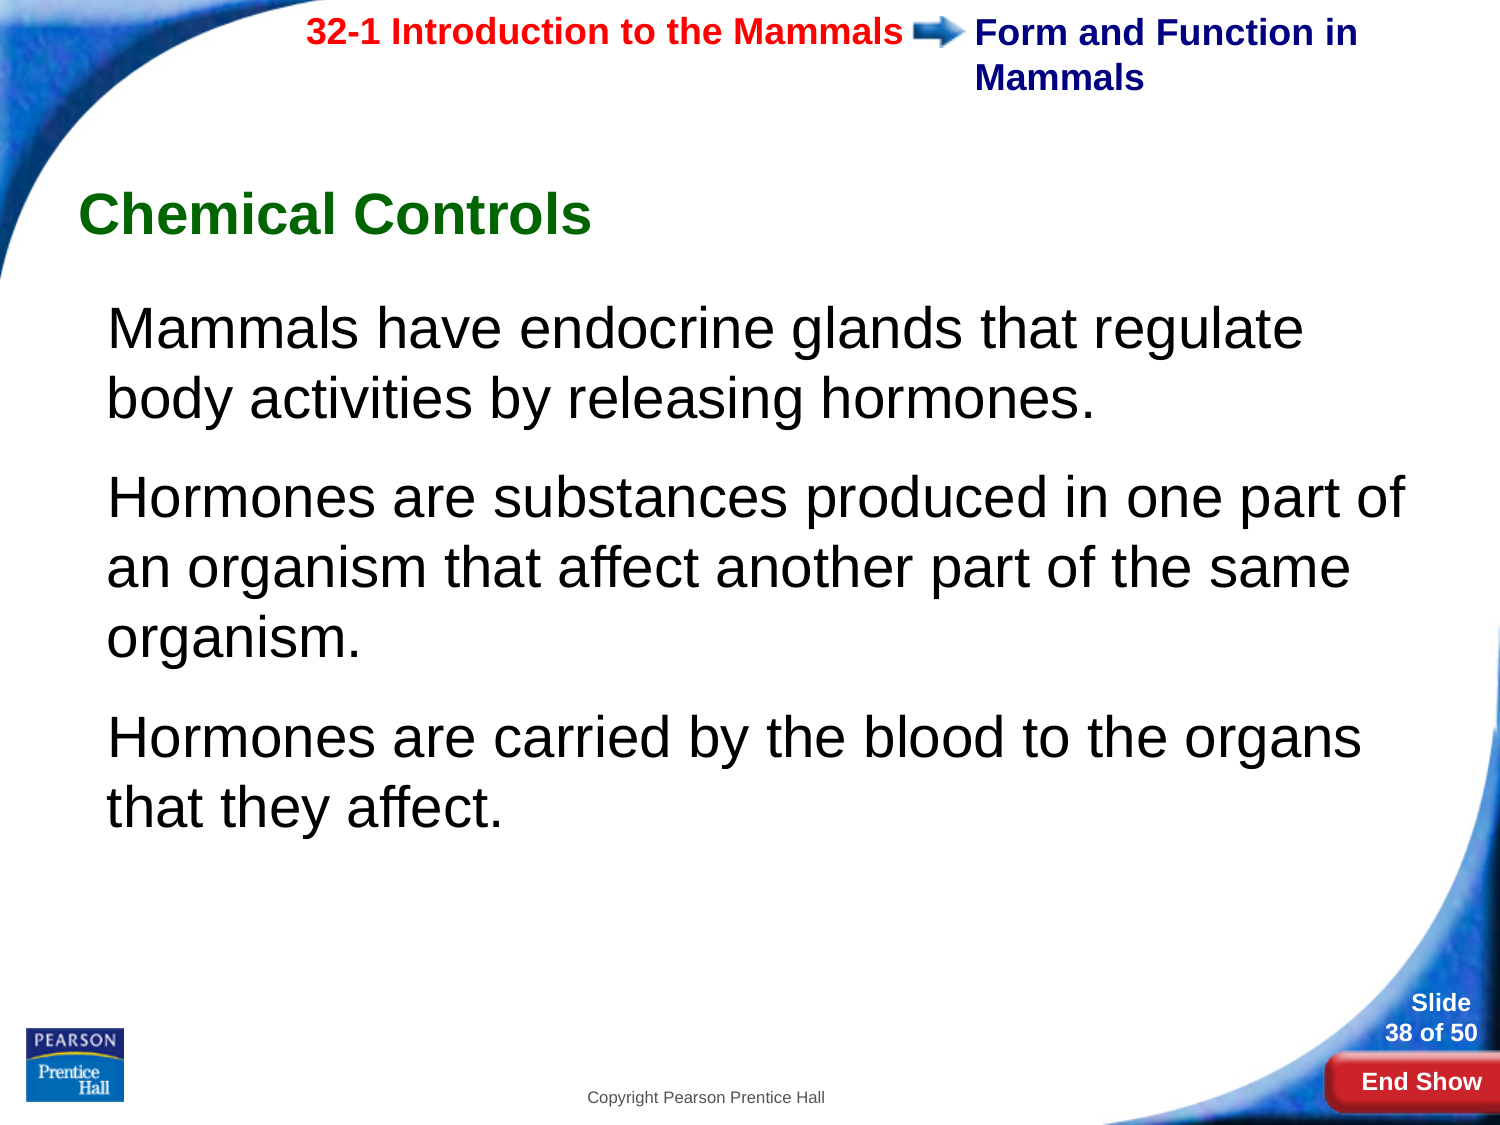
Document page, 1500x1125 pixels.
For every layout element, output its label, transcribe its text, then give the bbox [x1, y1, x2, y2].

picture [0, 0, 1500, 1125]
footer Copyright Pearson Prentice Hall [468, 1078, 945, 1105]
list Chemical Controls Mammals have endocrine glands that regulate body activities by releasing hormones. Hormones are substances produced in one part of an organism that affect another part of the same organism. Hormones are carried by the blood to the organs that they affect. [44, 179, 1448, 976]
title Form and Function in Mammals [959, 0, 1500, 76]
